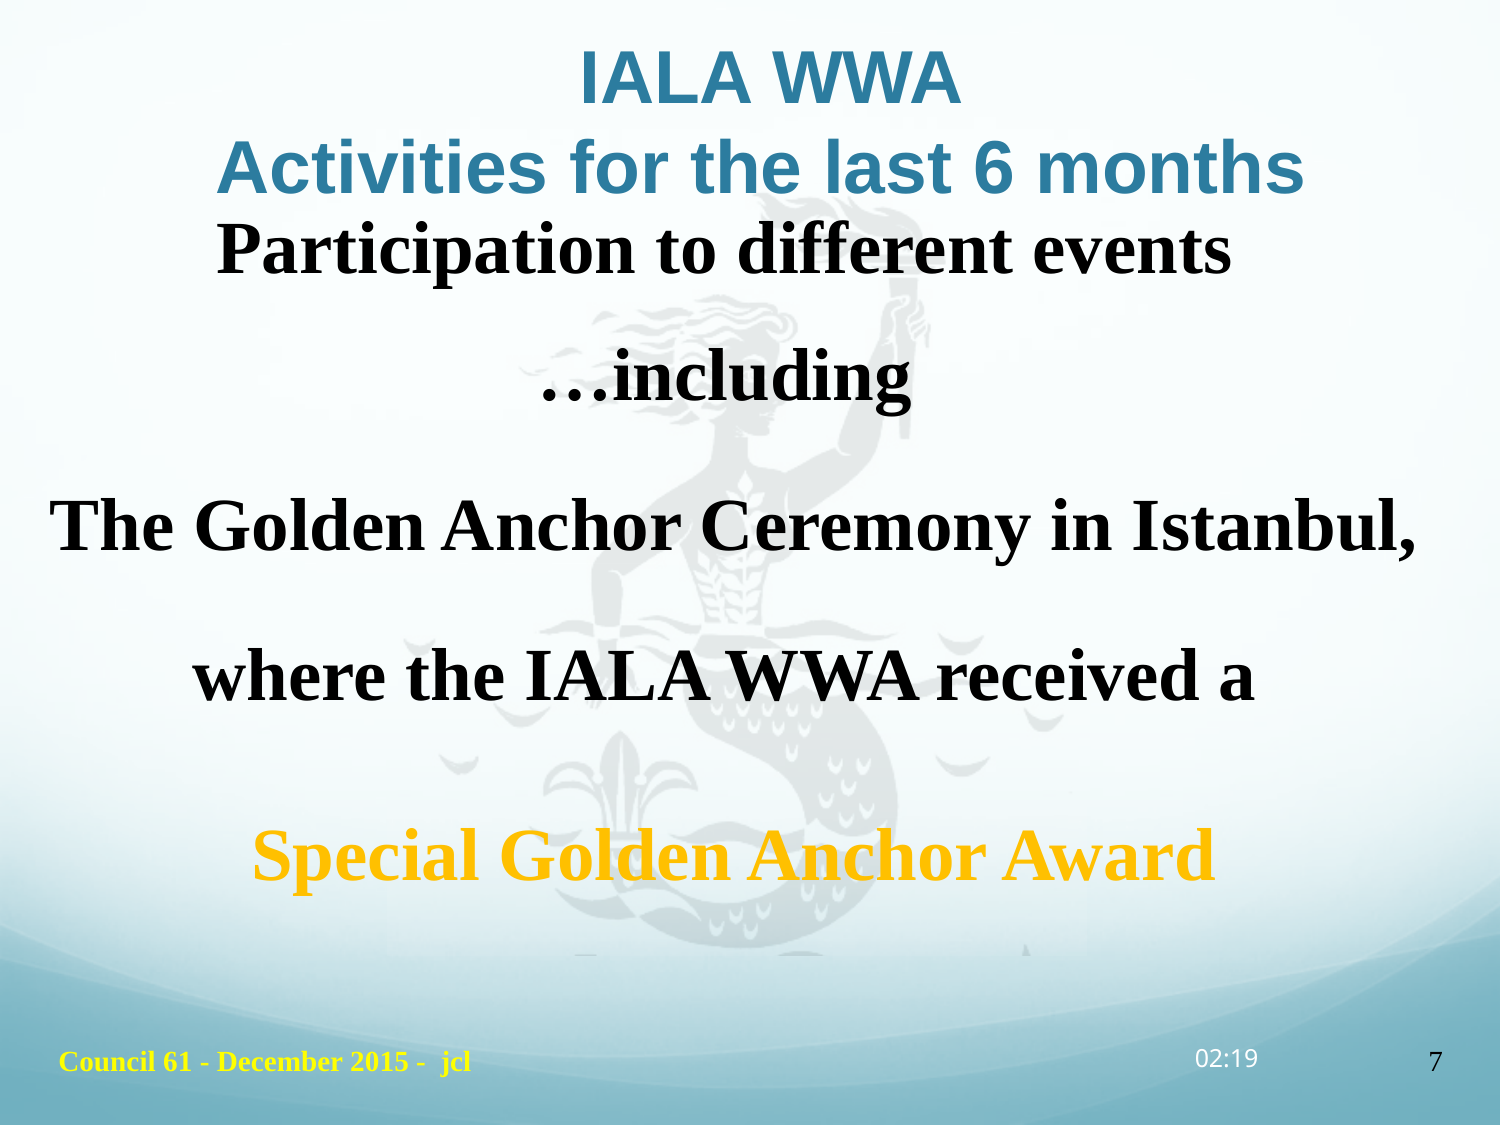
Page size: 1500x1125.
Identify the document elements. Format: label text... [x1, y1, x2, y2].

text_box Participation to different events …including The Golden Anchor Ceremony in Istanbul, where the IALA WWA received a Special Golden Anchor Award [0, 63, 1500, 903]
footer Council 61 - December 2015 - jcl [43, 1029, 838, 1090]
title IALA WWA Activities for the last 6 months [43, 0, 1500, 63]
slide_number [923, 1029, 1274, 1090]
slide_number 7 [1295, 1029, 1459, 1090]
